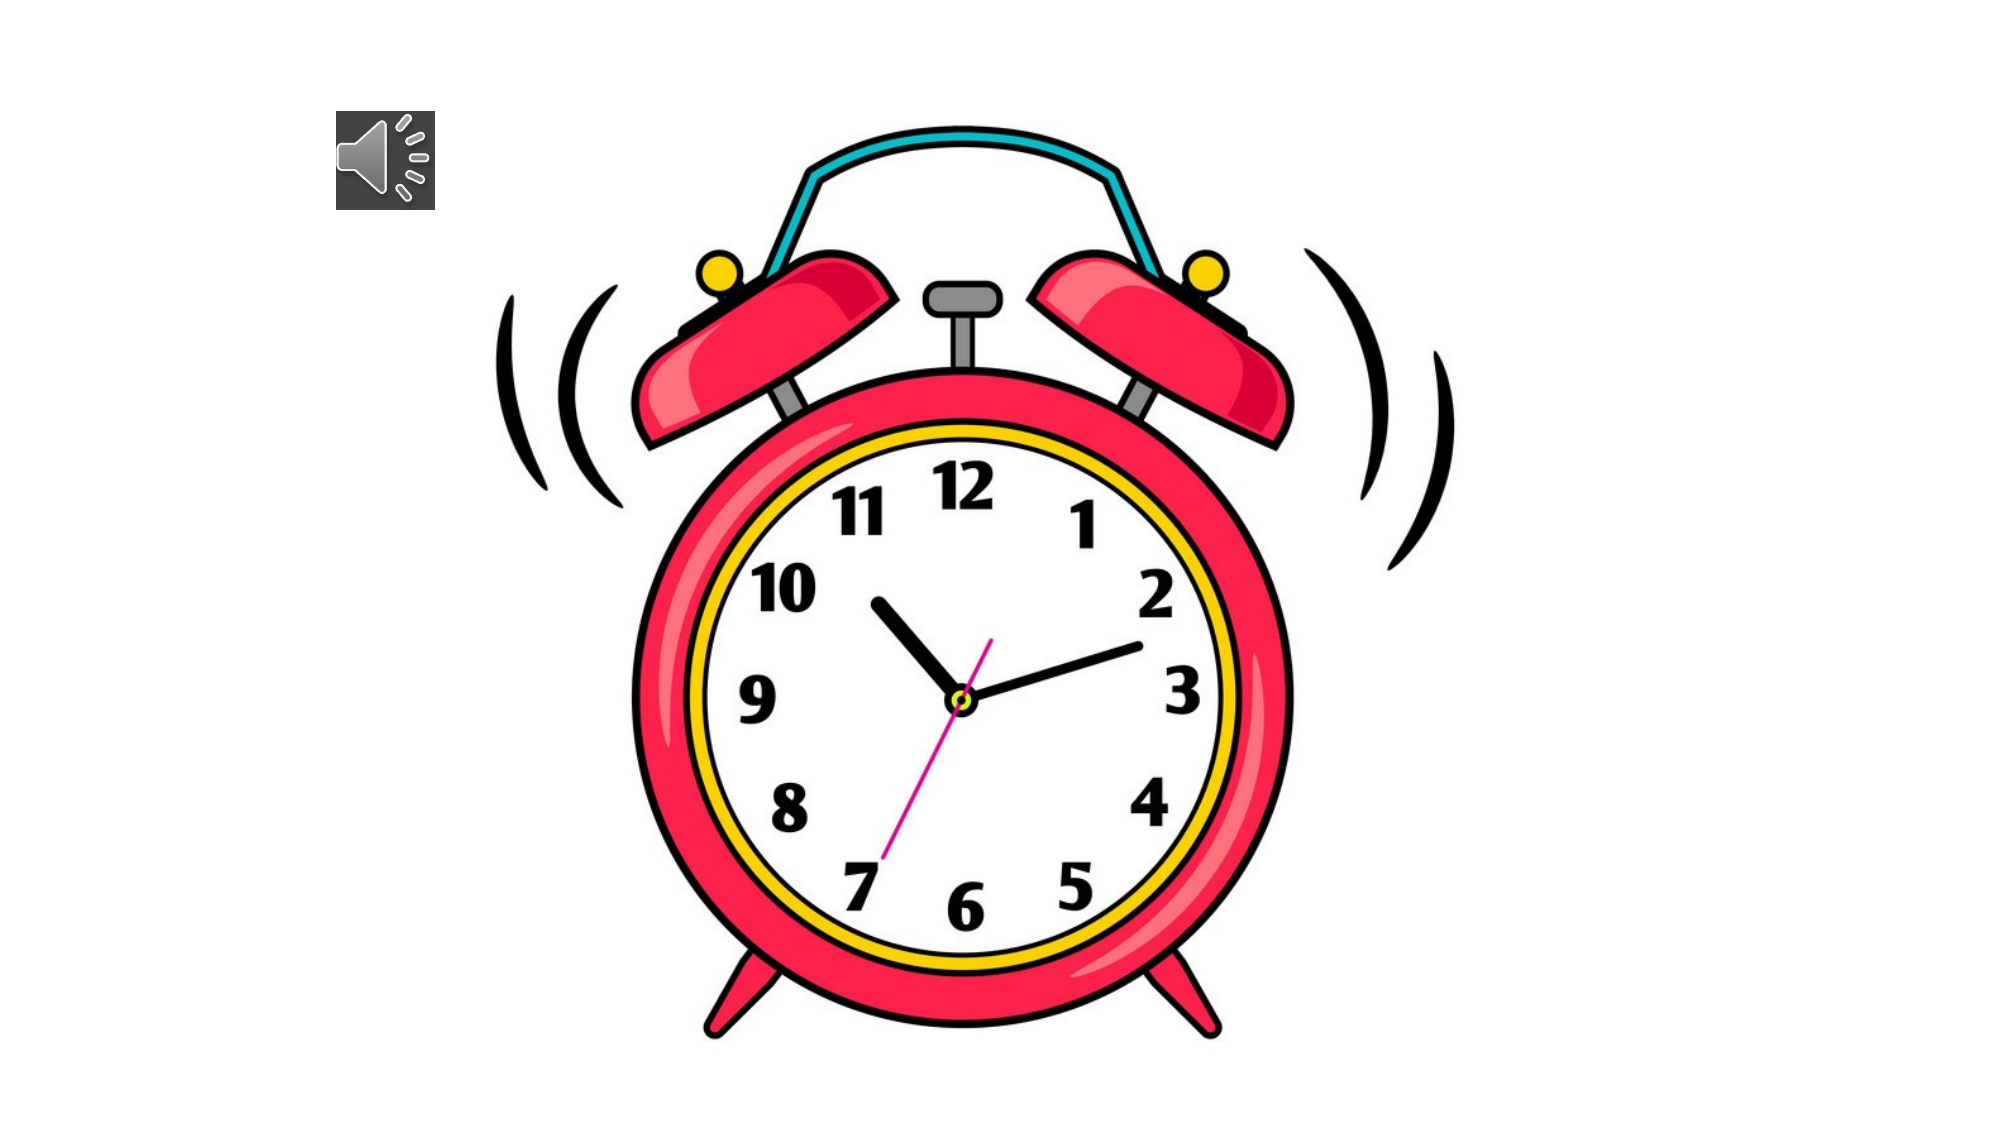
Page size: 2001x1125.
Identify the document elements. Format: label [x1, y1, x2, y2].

picture [470, 41, 1501, 1075]
picture [335, 110, 436, 211]
